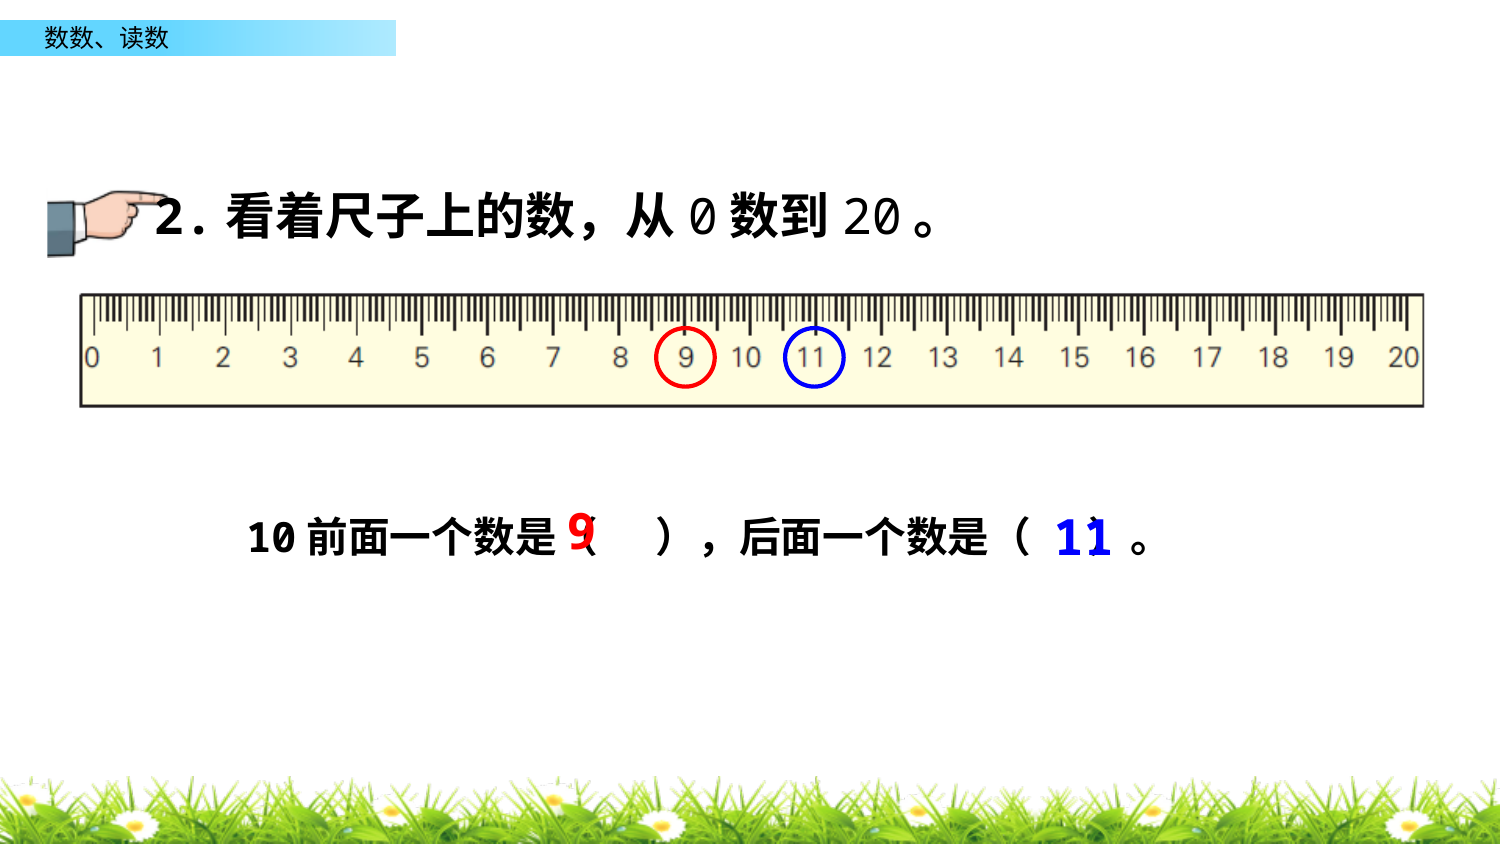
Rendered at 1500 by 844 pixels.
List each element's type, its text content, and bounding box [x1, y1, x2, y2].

text_box 2.看着尺子上的数，从0数到20。 [139, 176, 979, 252]
text_box 11 [1038, 498, 1129, 574]
text_box 10前面一个数是（ ），后面一个数是（ ）。 [1129, 503, 1187, 569]
picture [64, 280, 1466, 419]
picture [0, 776, 1500, 844]
picture [46, 188, 172, 259]
text_box 9 [551, 492, 612, 567]
text_box 10前面一个数是（ ），后面一个数是（ ）。 [231, 503, 1038, 569]
